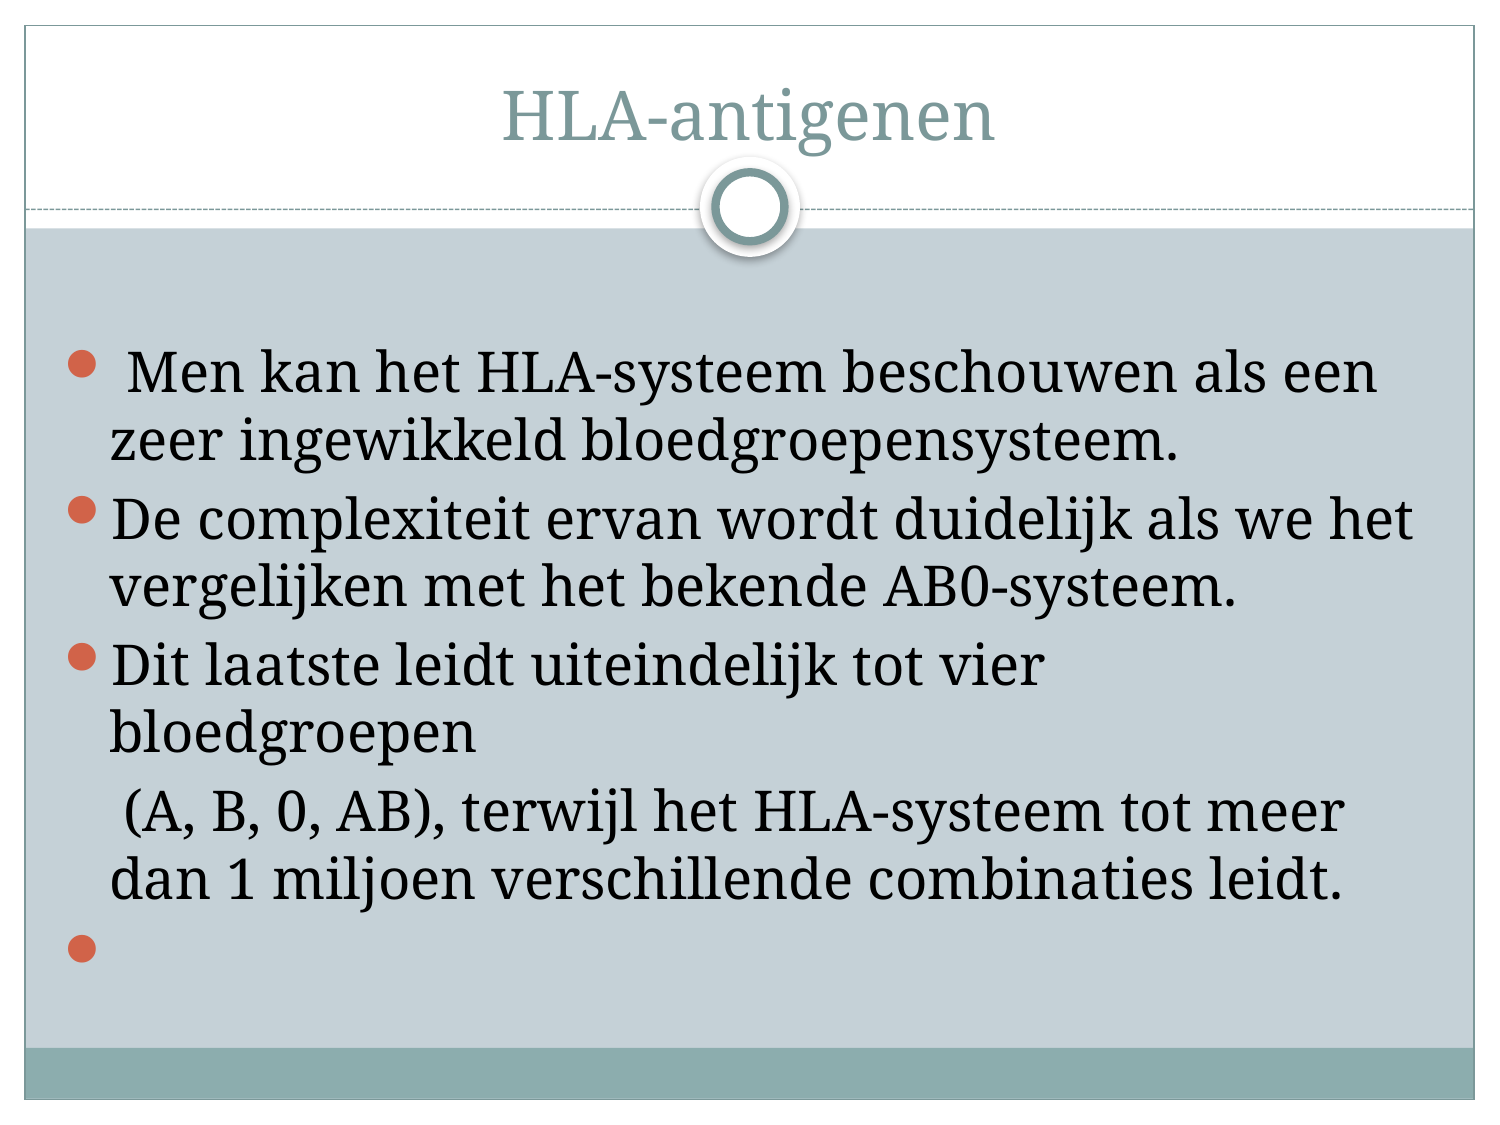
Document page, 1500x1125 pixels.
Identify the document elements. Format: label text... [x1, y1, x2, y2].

list Men kan het HLA-systeem beschouwen als een zeer ingewikkeld bloedgroepensysteem. De complexiteit ervan wordt duidelijk als we het vergelijken met het bekende AB0-systeem. Dit laatste leidt uiteindelijk tot vier bloedgroepen (A, B, 0, AB), terwijl het HLA-systeem tot meer dan 1 miljoen verschillende combinaties leidt. [49, 250, 1445, 1001]
title HLA-antigenen [49, 37, 1450, 162]
